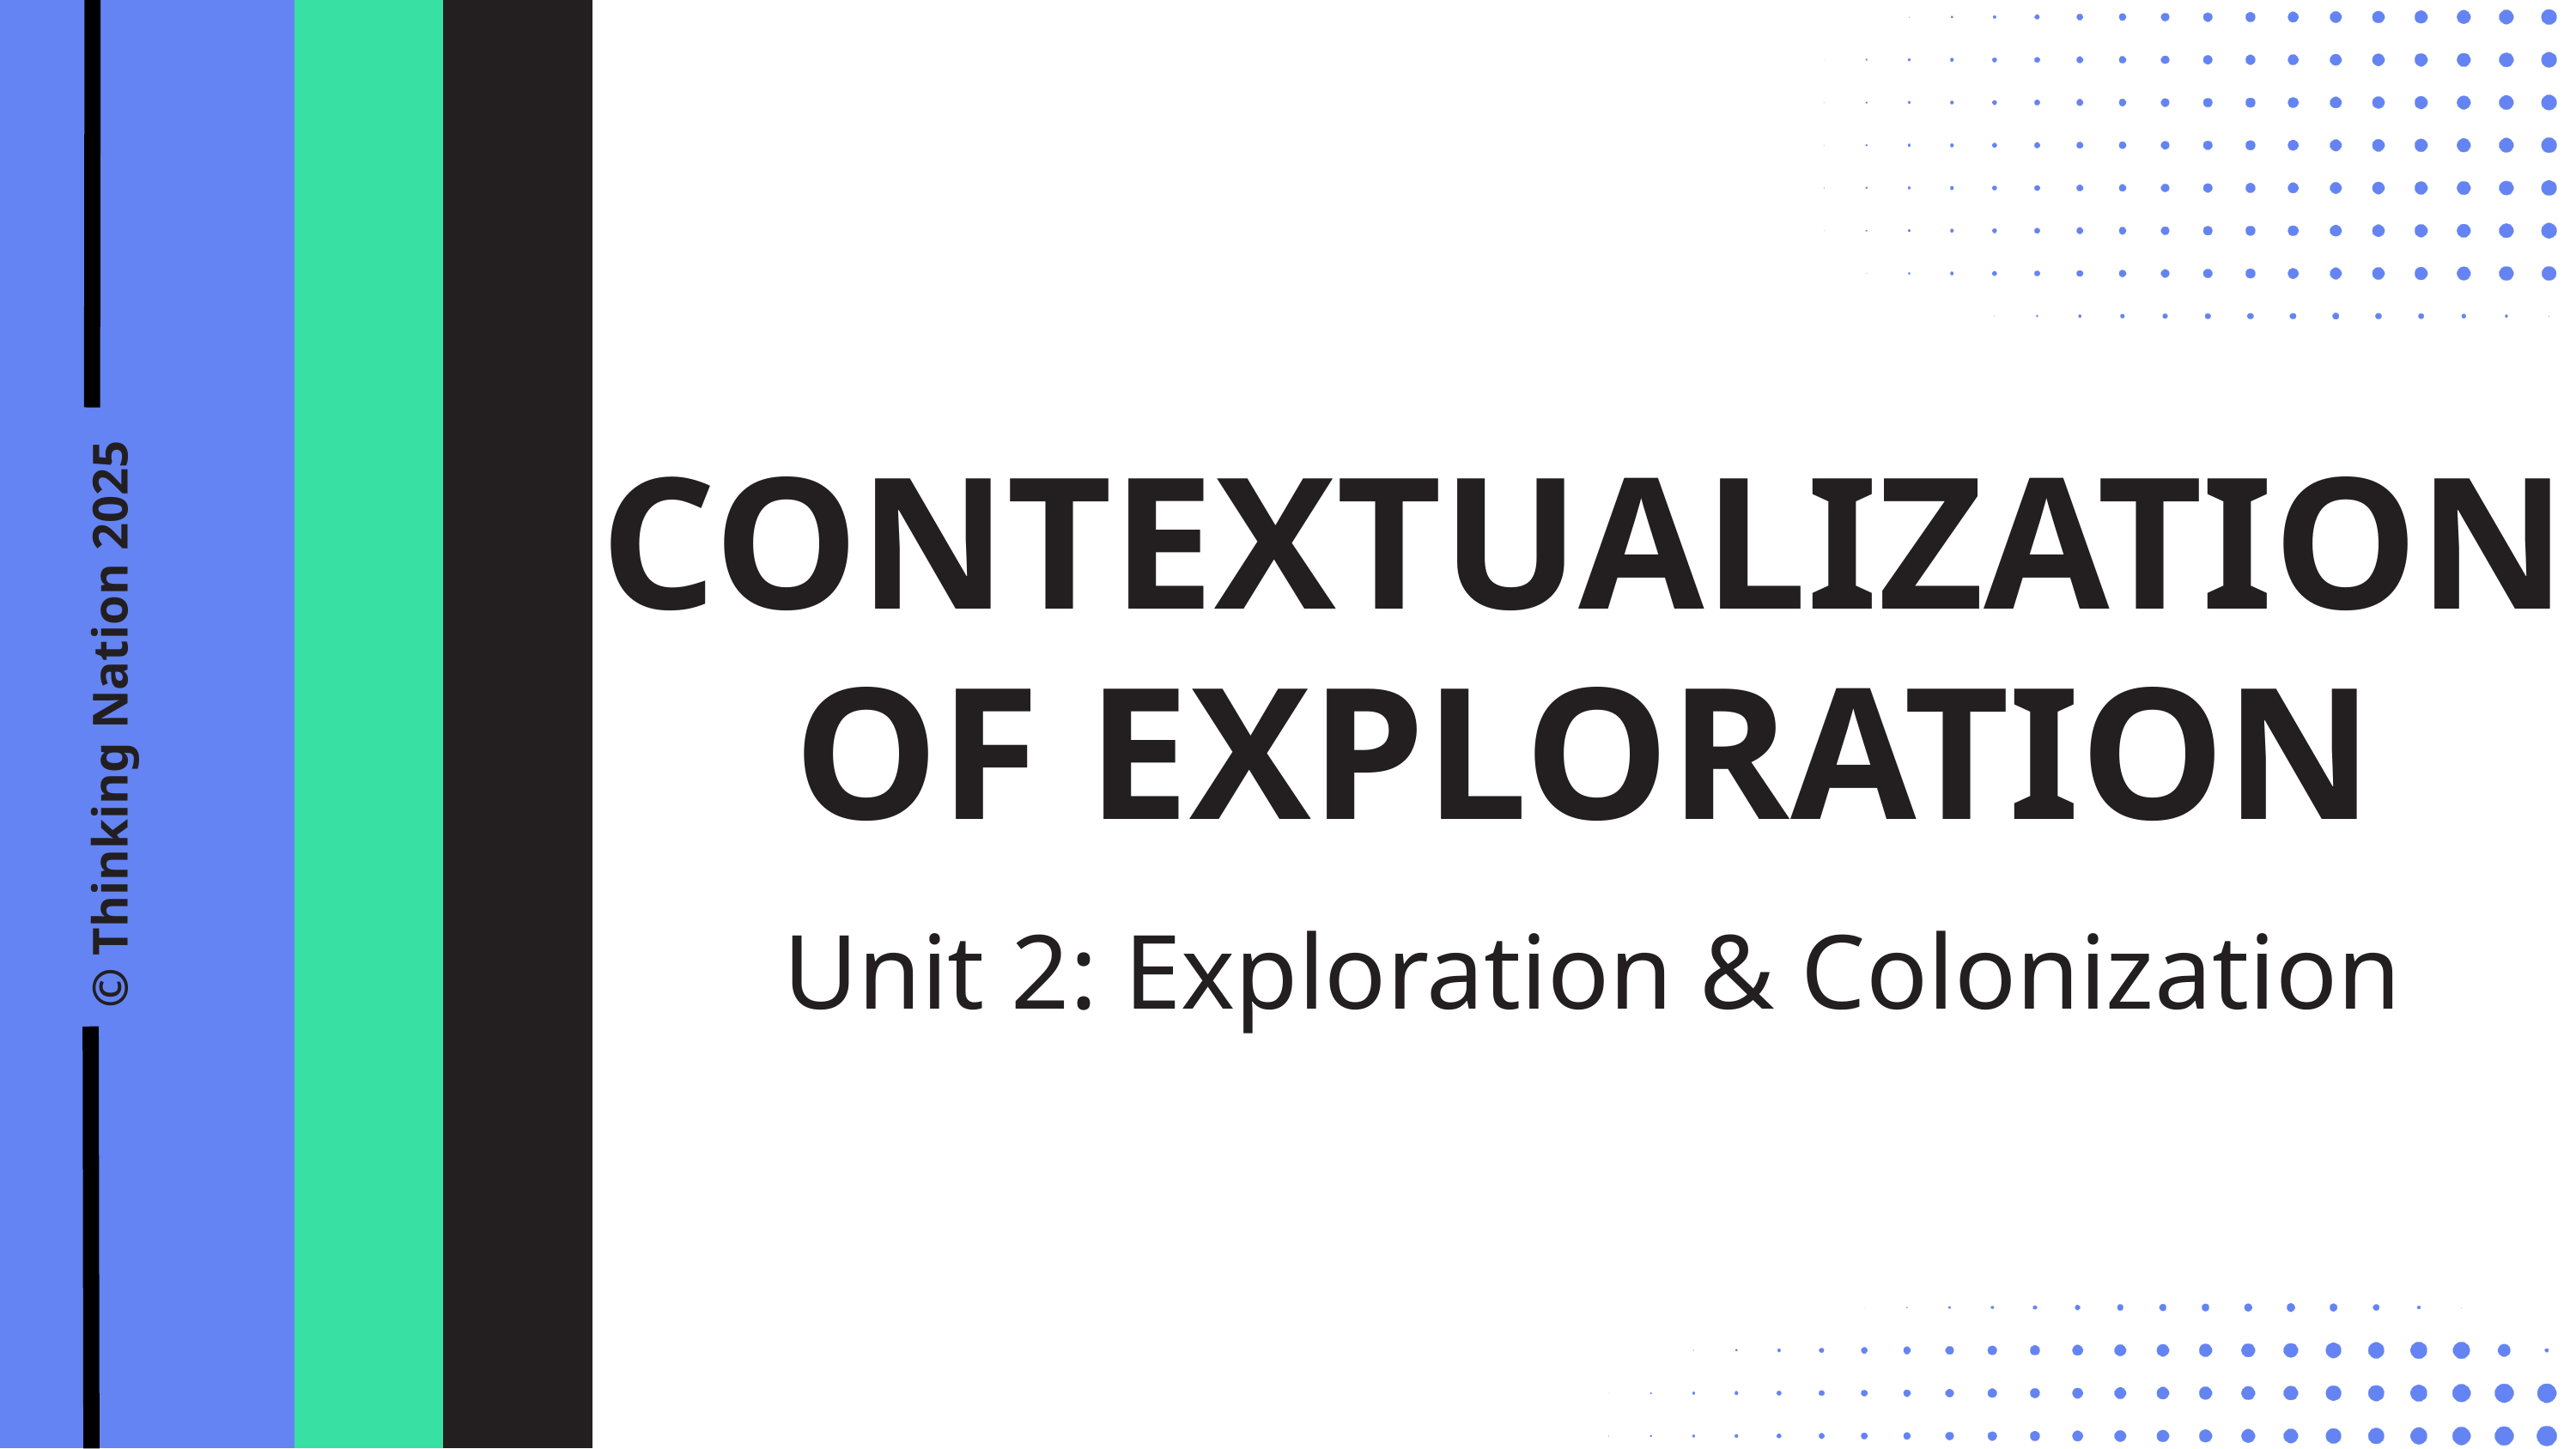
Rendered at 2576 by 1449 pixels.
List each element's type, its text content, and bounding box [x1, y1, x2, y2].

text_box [0, 0, 593, 1449]
text_box CONTEXTUALIZATION OF EXPLORATION [599, 441, 2576, 862]
text_box [1565, 1303, 2576, 1449]
text_box [1781, 0, 2576, 319]
text_box Unit 2: Exploration & Colonization [631, 857, 2555, 1030]
